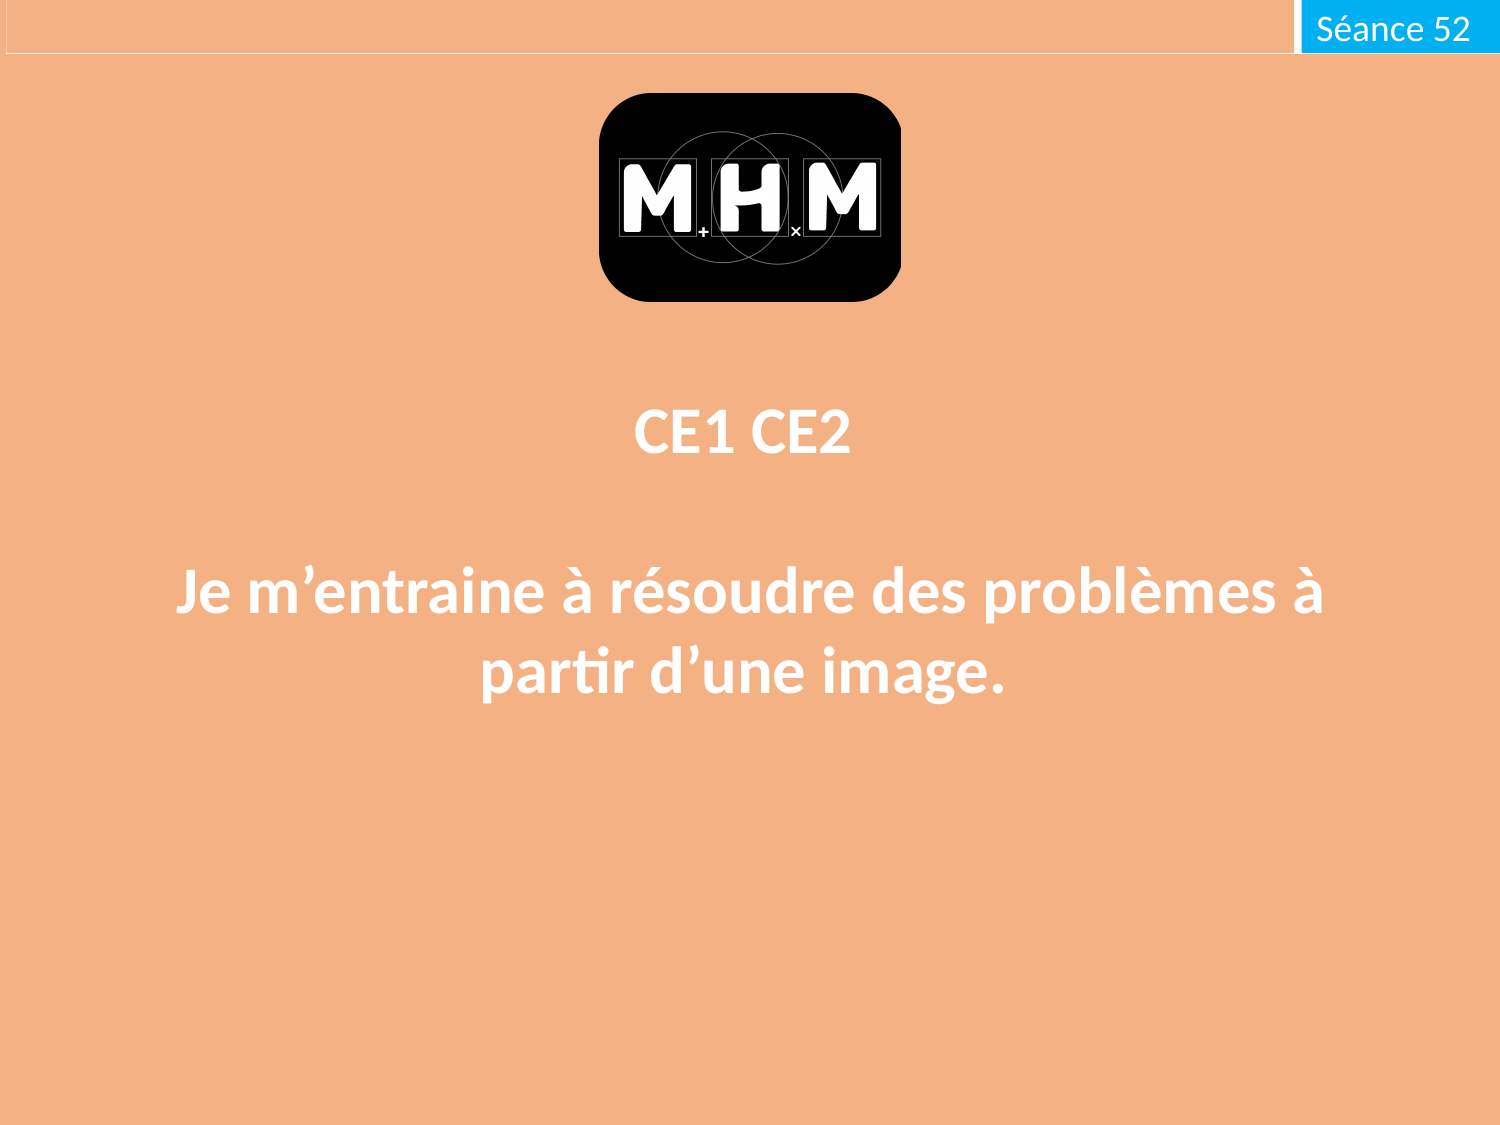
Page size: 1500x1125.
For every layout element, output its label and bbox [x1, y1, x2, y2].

text_box [0, 54, 1500, 1125]
